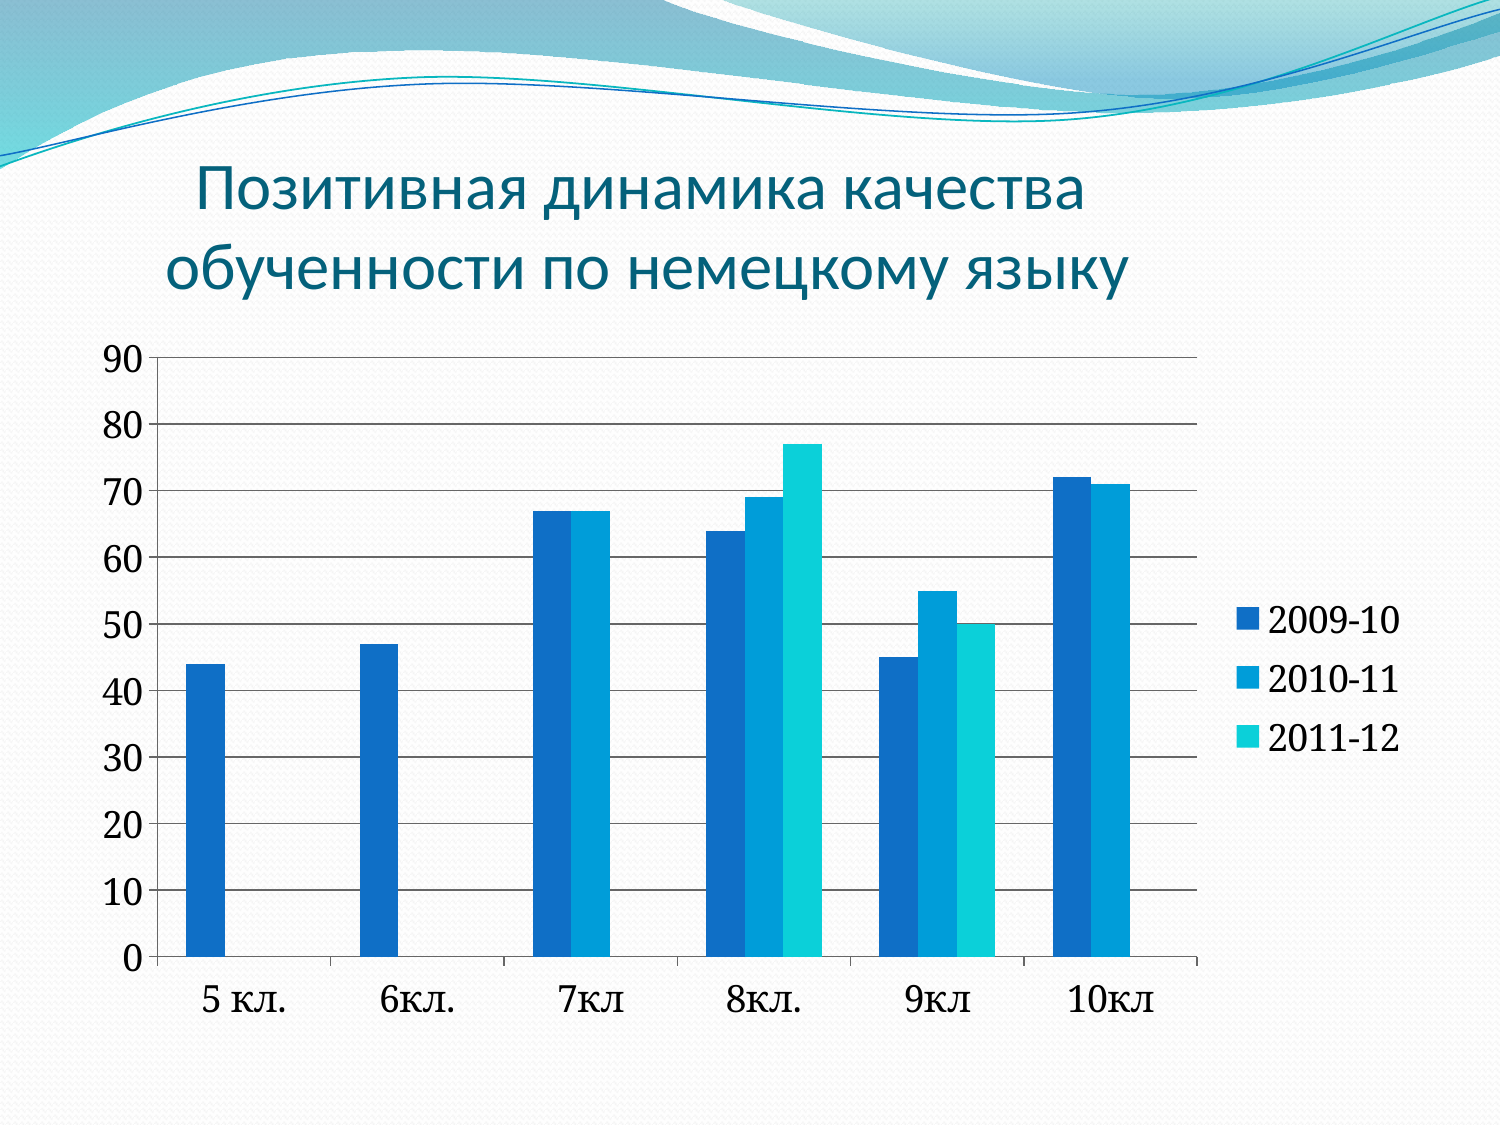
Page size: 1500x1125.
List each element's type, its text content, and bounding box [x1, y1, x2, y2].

chart [74, 317, 1426, 1038]
title Позитивная динамика качества обученности по немецкому языку [75, 115, 1425, 303]
